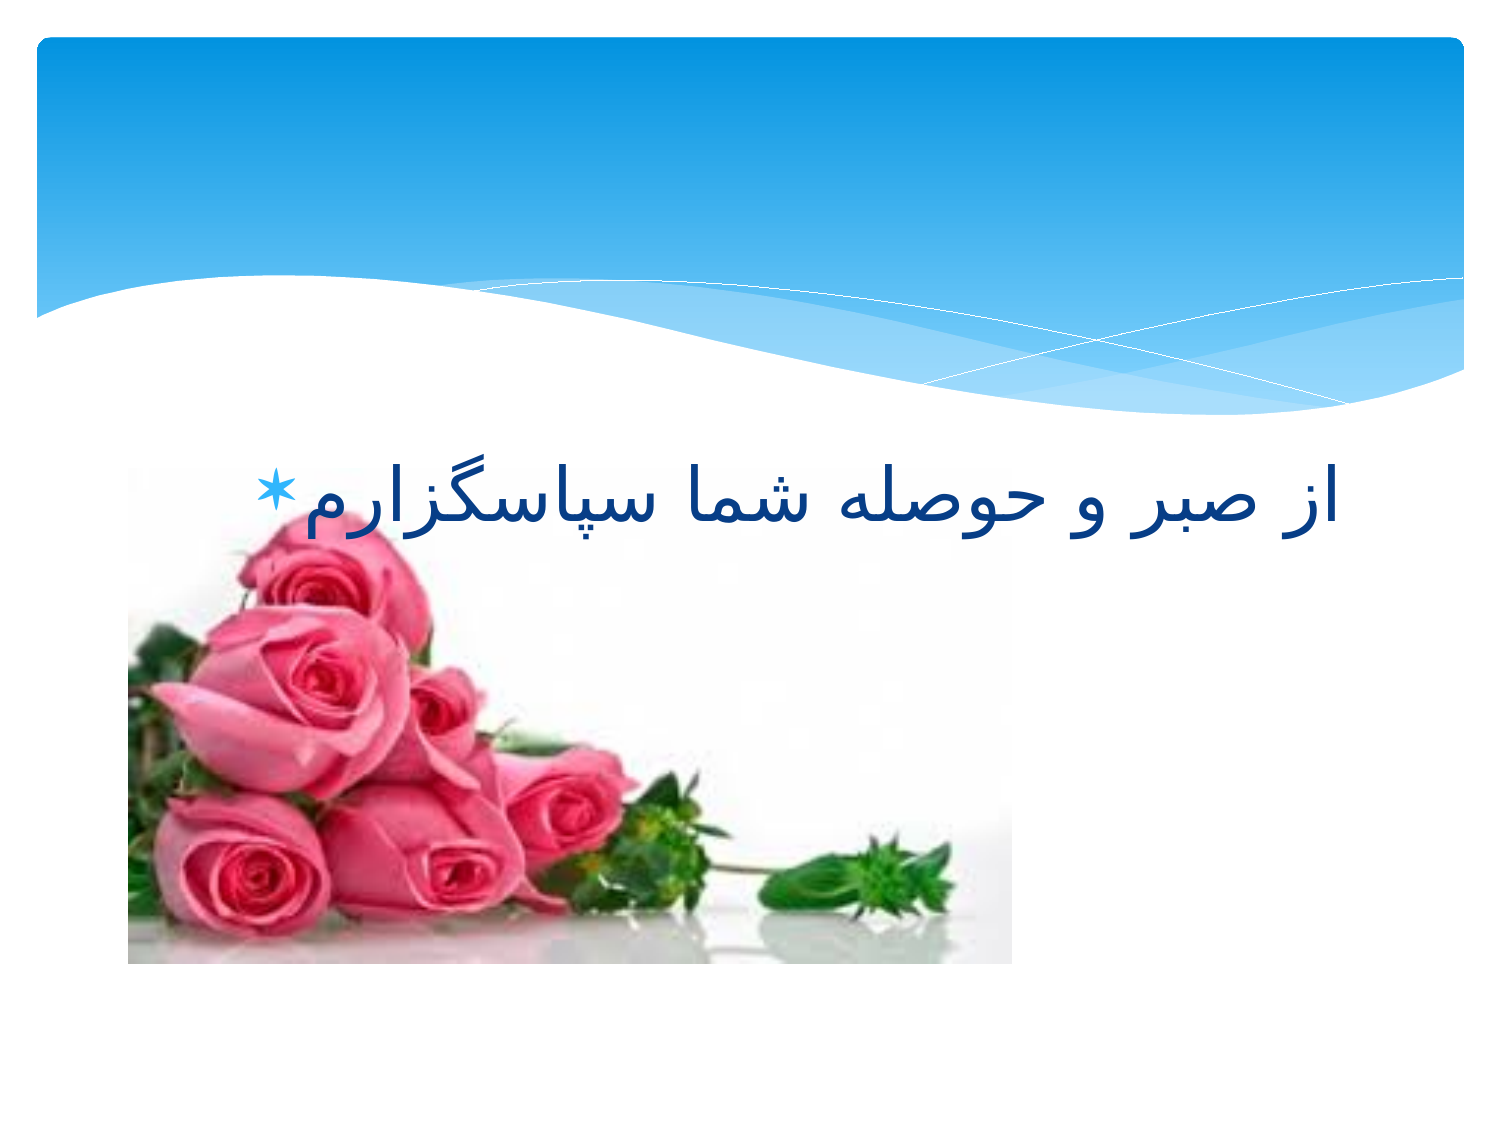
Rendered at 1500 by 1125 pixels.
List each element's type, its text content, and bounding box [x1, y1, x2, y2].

list از صبر و حوصله شما سپاسگزارم [143, 438, 1359, 1005]
picture [128, 468, 1013, 964]
